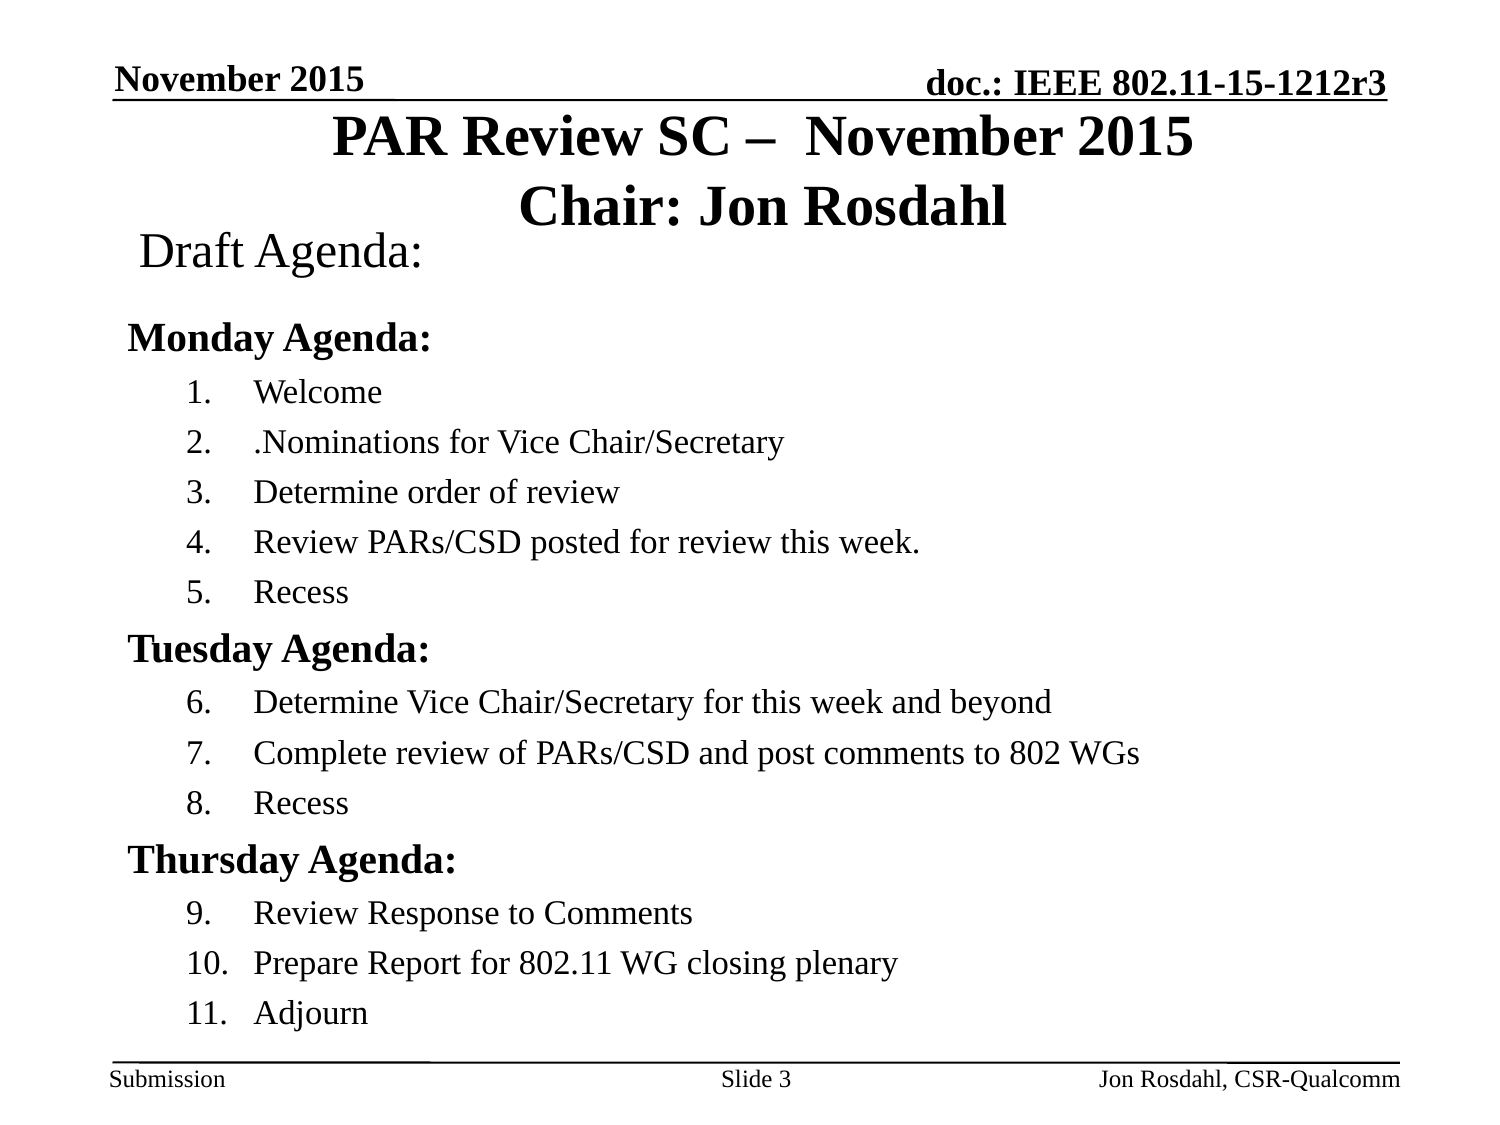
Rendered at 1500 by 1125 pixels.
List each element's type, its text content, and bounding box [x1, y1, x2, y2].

slide_number Slide 3 [712, 1061, 800, 1123]
list Monday Agenda: Welcome .Nominations for Vice Chair/Secretary Determine order of review Review PARs/CSD posted for review this week. Recess Tuesday Agenda: Determine Vice Chair/Secretary for this week and beyond Complete review of PARs/CSD and post comments to 802 WGs Recess Thursday Agenda: Review Response to Comments Prepare Report for 802.11 WG closing plenary Adjourn [111, 302, 1377, 1046]
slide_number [114, 54, 423, 100]
title PAR Review SC – November 2015 Chair: Jon Rosdahl [88, 101, 1439, 232]
footer Jon Rosdahl, CSR-Qualcomm [878, 1061, 1402, 1093]
text_box Draft Agenda: [123, 210, 585, 286]
